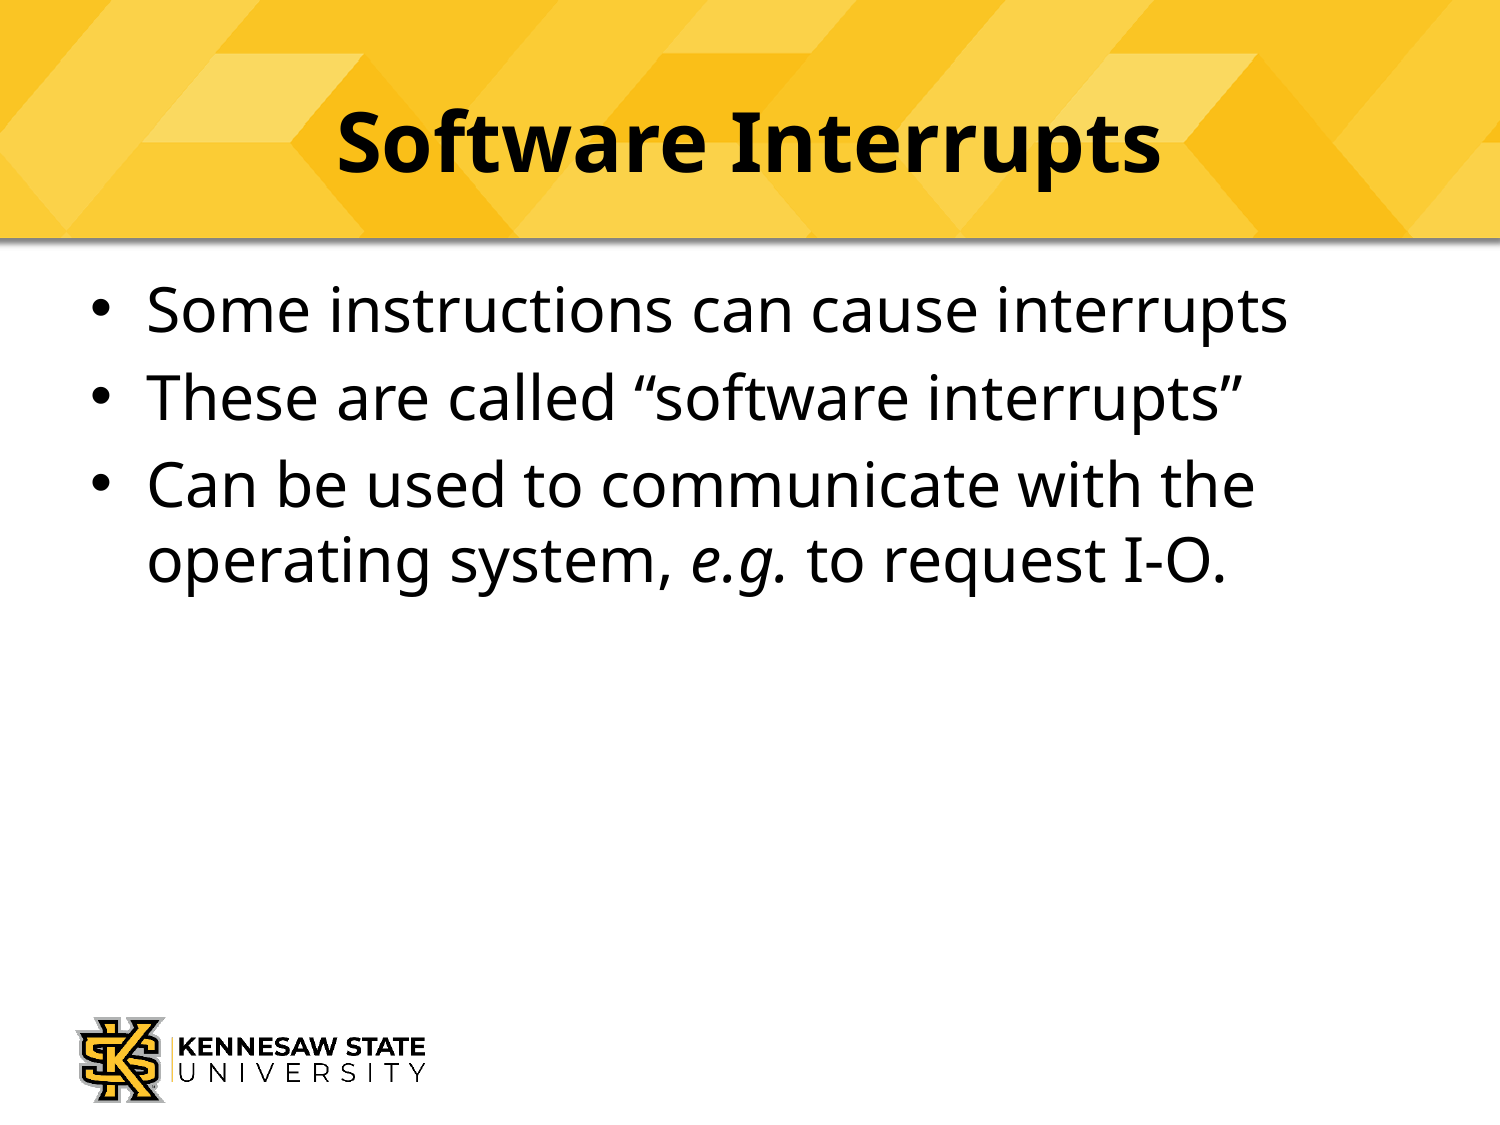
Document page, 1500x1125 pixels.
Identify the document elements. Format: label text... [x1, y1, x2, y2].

picture [0, 0, 1500, 251]
picture [75, 1017, 425, 1103]
list Some instructions can cause interrupts These are called “software interrupts” Can be used to communicate with the operating system, e.g. to request I-O. [75, 262, 1425, 1005]
title Software Interrupts [75, 45, 1425, 233]
